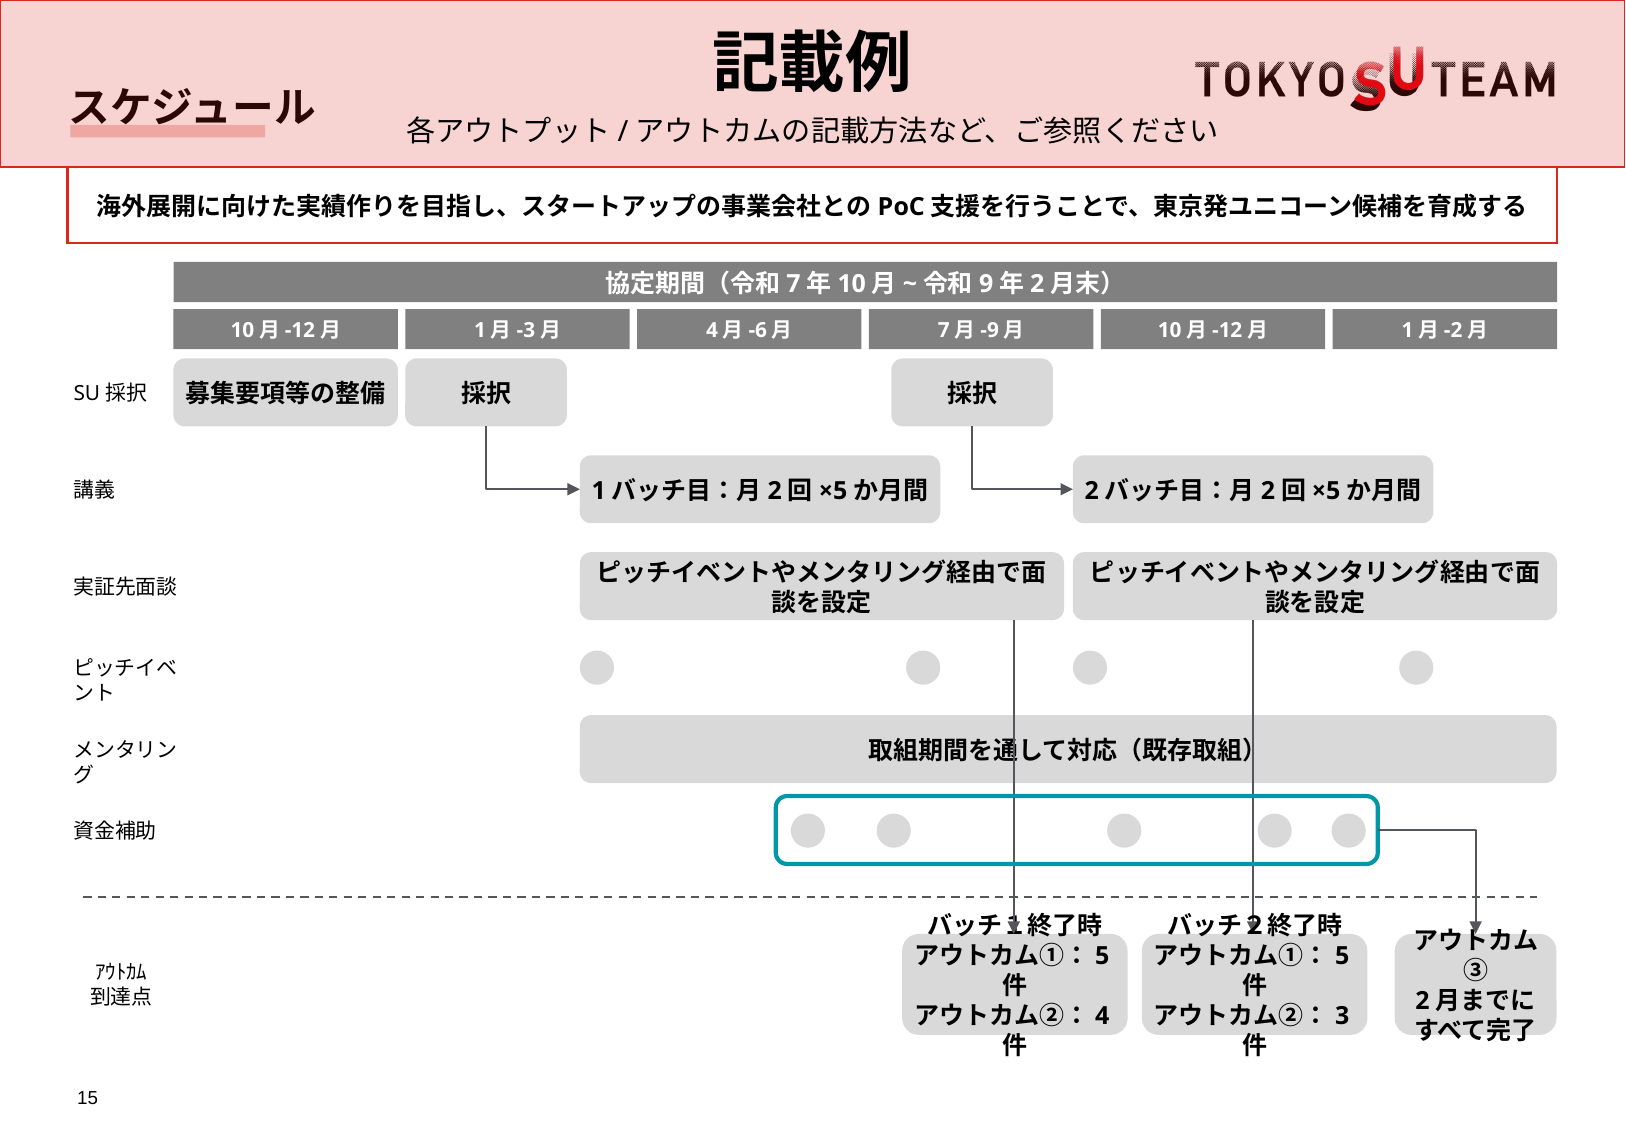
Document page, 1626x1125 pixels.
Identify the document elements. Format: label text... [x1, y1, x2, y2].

text_box 1月-2月 [1331, 307, 1559, 351]
text_box 10月-12月 [1099, 307, 1327, 351]
text_box ｱｳﾄｶﾑ 到達点 [67, 953, 175, 1015]
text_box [1257, 811, 1366, 850]
text_box 協定期間（令和7年10月~令和9年2月末） [171, 260, 1559, 304]
picture [1194, 45, 1557, 115]
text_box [67, 358, 568, 427]
text_box [1019, 857, 1248, 867]
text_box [1377, 829, 1476, 935]
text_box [990, 407, 1055, 509]
text_box [577, 648, 617, 687]
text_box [67, 811, 1009, 850]
text_box [1070, 648, 1110, 687]
text_box 実証先面談 [67, 567, 186, 605]
slide_number 15 [68, 1080, 98, 1109]
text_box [1019, 714, 1248, 784]
text_box アウトカム③ 2月までに すべて完了 [1392, 931, 1559, 1038]
text_box ピッチイベントやメンタリング経由で面談を設定 [1070, 550, 1560, 623]
text_box 採択 [889, 356, 1056, 429]
text_box 10月-12月 [171, 307, 400, 351]
text_box 7月-9月 [867, 307, 1095, 351]
text_box ピッチイベント [67, 649, 186, 711]
text_box 2バッチ目：月2回×5か月間 [1070, 453, 1436, 526]
text_box [774, 857, 1009, 867]
text_box 記載例 各アウトプット/アウトカムの記載方法など、ご参照ください [0, 0, 1625, 167]
text_box [1257, 793, 1380, 833]
text_box 1月-3月 [403, 307, 632, 351]
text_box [1019, 811, 1248, 850]
text_box [1019, 793, 1248, 810]
text_box [1397, 648, 1436, 687]
text_box 1バッチ目：月2回×5か月間 [577, 453, 943, 526]
text_box 講義 [67, 470, 186, 508]
text_box [904, 648, 943, 687]
text_box バッチ１終了時 アウトカム①：5件 アウトカム②：4件 [899, 931, 1130, 1038]
text_box ピッチイベントやメンタリング経由で面談を設定 [577, 550, 1067, 623]
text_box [1257, 714, 1557, 784]
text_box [501, 410, 565, 505]
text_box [67, 714, 1009, 784]
text_box バッチ２終了時 アウトカム①：5件 アウトカム②：3件 [1139, 931, 1370, 1038]
text_box 海外展開に向けた実績作りを目指し、スタートアップの事業会社とのPoC支援を行うことで、東京発ユニコーン候補を育成する [67, 167, 1558, 244]
text_box [773, 793, 1009, 810]
text_box [1257, 852, 1372, 867]
text_box 4月-6月 [635, 307, 864, 351]
